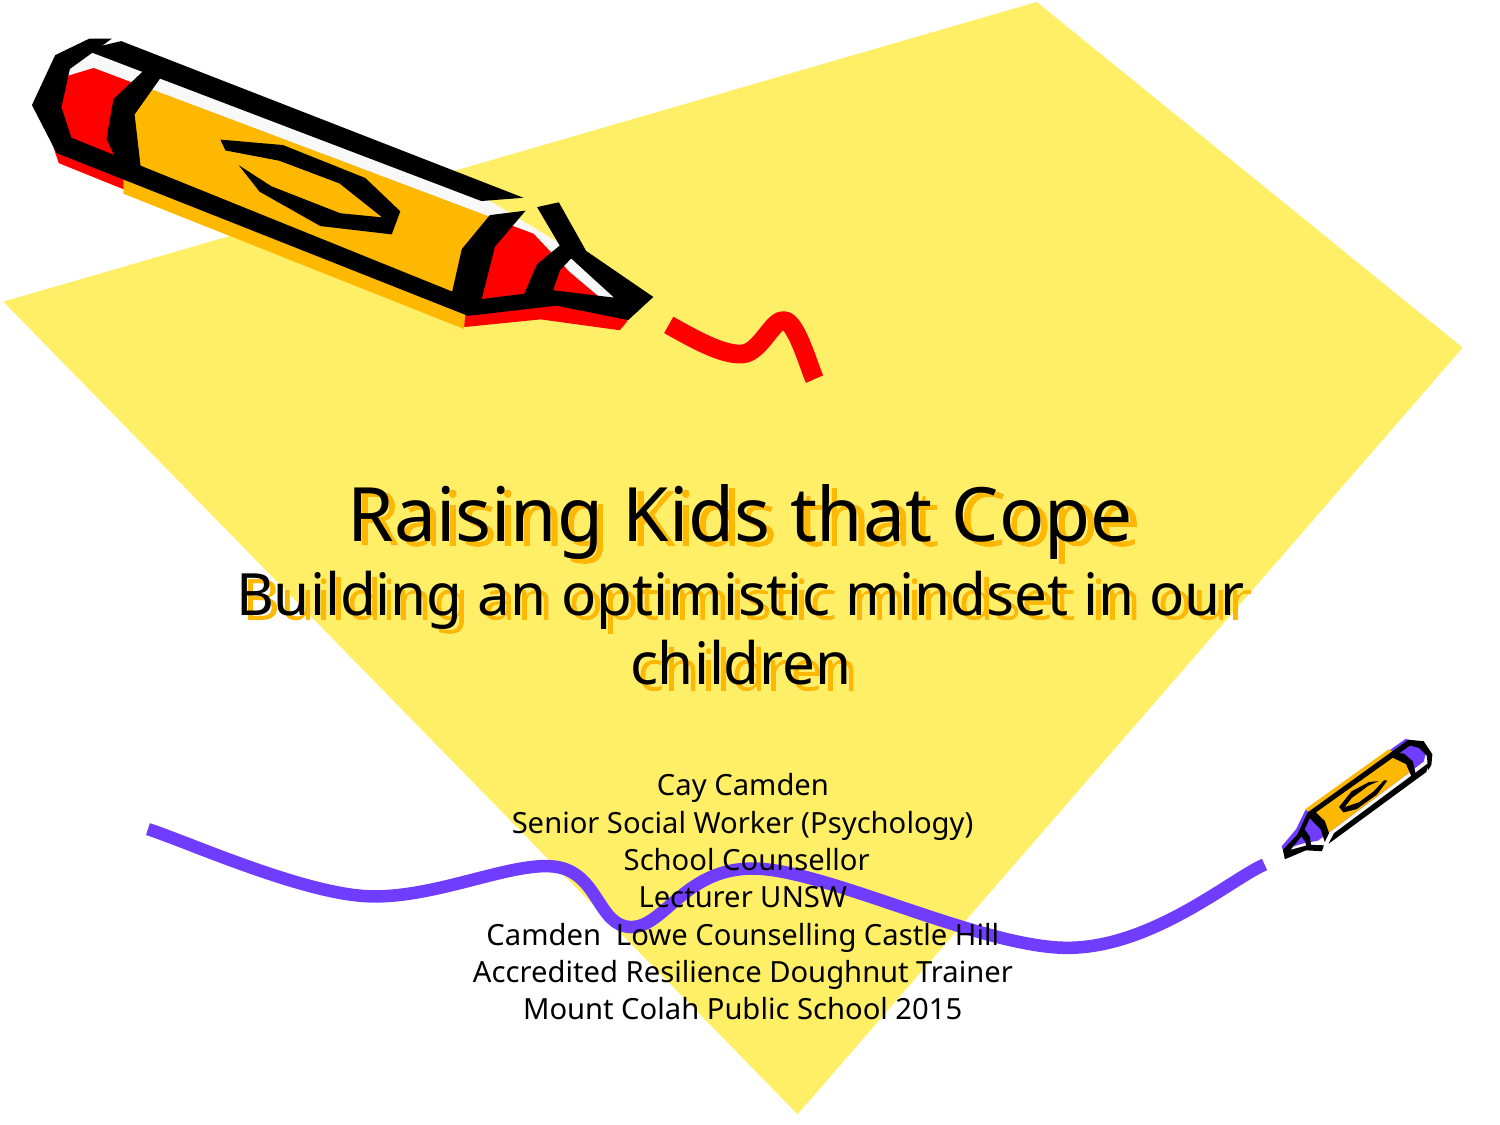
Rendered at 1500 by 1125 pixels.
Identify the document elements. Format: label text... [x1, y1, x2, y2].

subtitle Cay Camden Senior Social Worker (Psychology) School Counsellor Lecturer UNSW Camden Lowe Counselling Castle Hill Accredited Resilience Doughnut Trainer Mount Colah Public School 2015 [242, 763, 1244, 1059]
title Raising Kids that Cope Building an optimistic mindset in our children [206, 247, 1275, 705]
